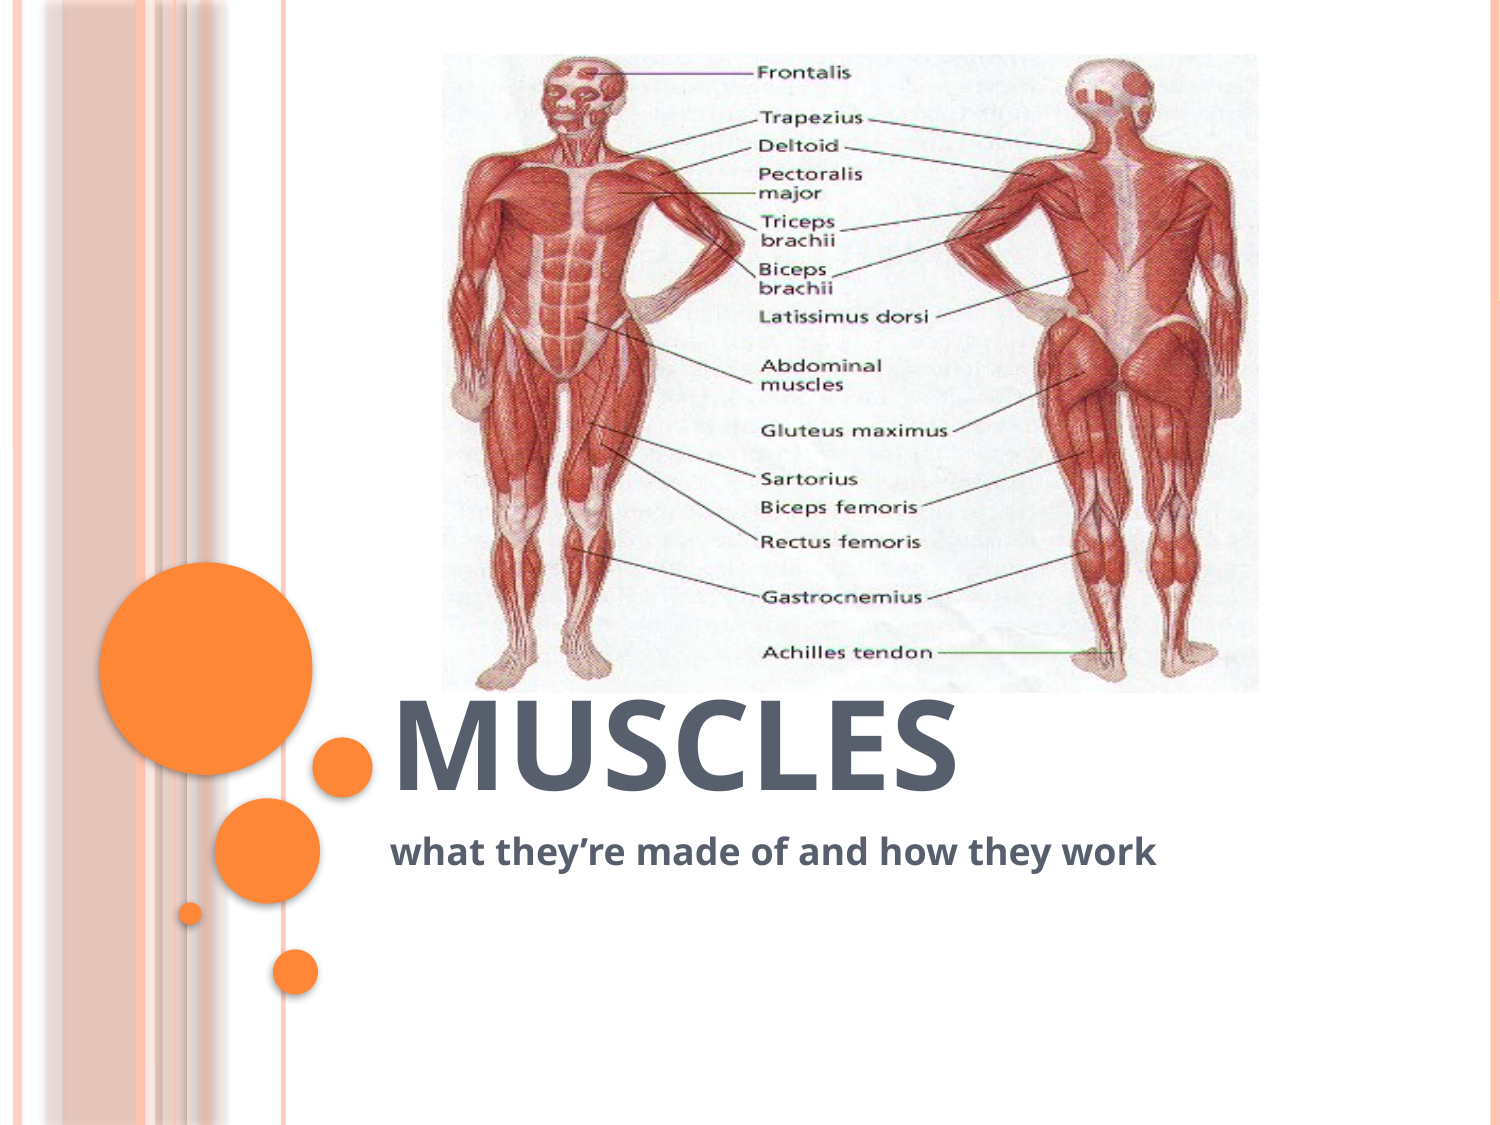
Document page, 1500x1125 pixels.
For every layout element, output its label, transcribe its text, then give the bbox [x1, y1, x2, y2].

picture [442, 54, 1260, 693]
subtitle what they’re made of and how they work [375, 820, 1388, 1046]
title Muscles [375, 512, 1388, 820]
